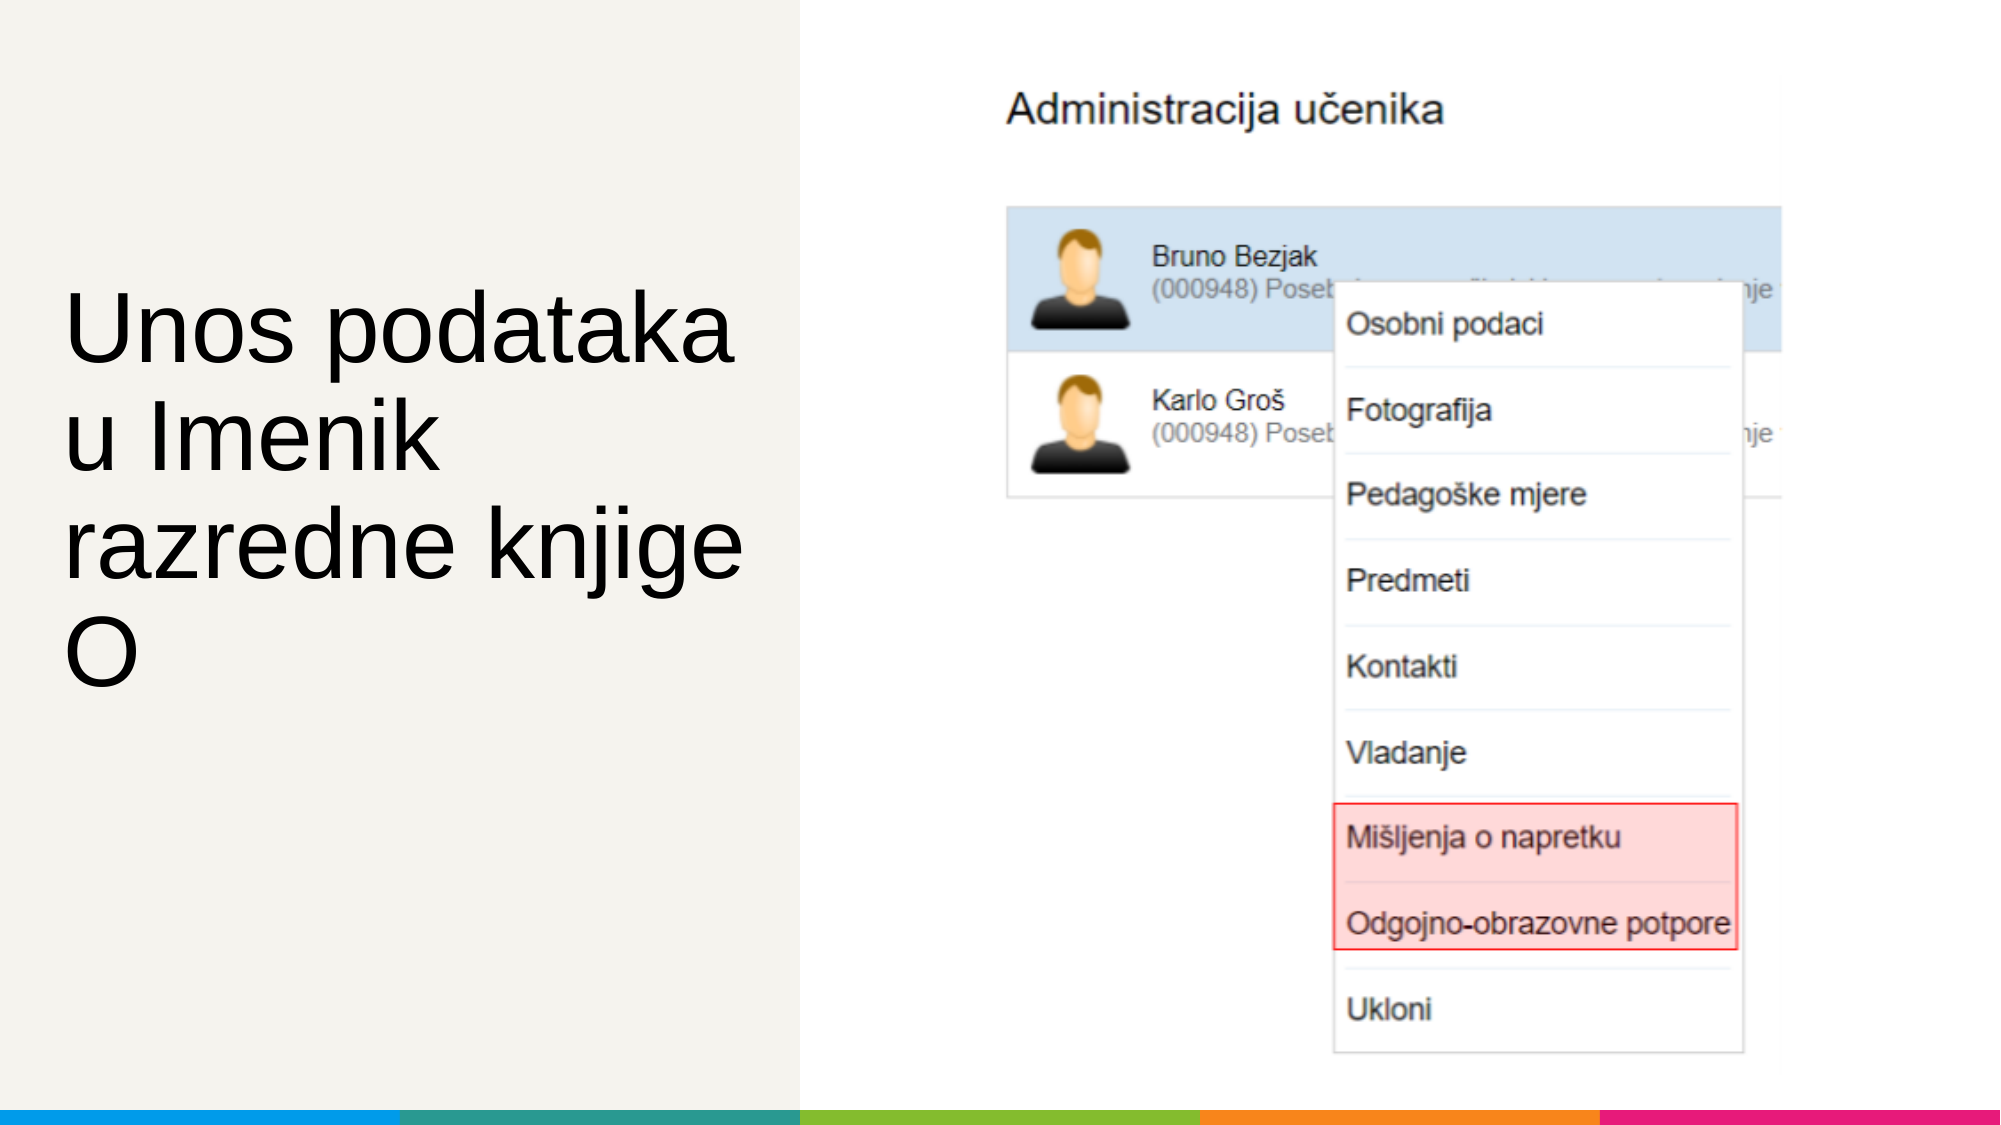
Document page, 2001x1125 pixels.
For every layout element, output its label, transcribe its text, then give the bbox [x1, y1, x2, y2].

picture [980, 50, 1842, 1075]
title Unos podataka u Imenik razredne knjige O [48, 453, 763, 716]
